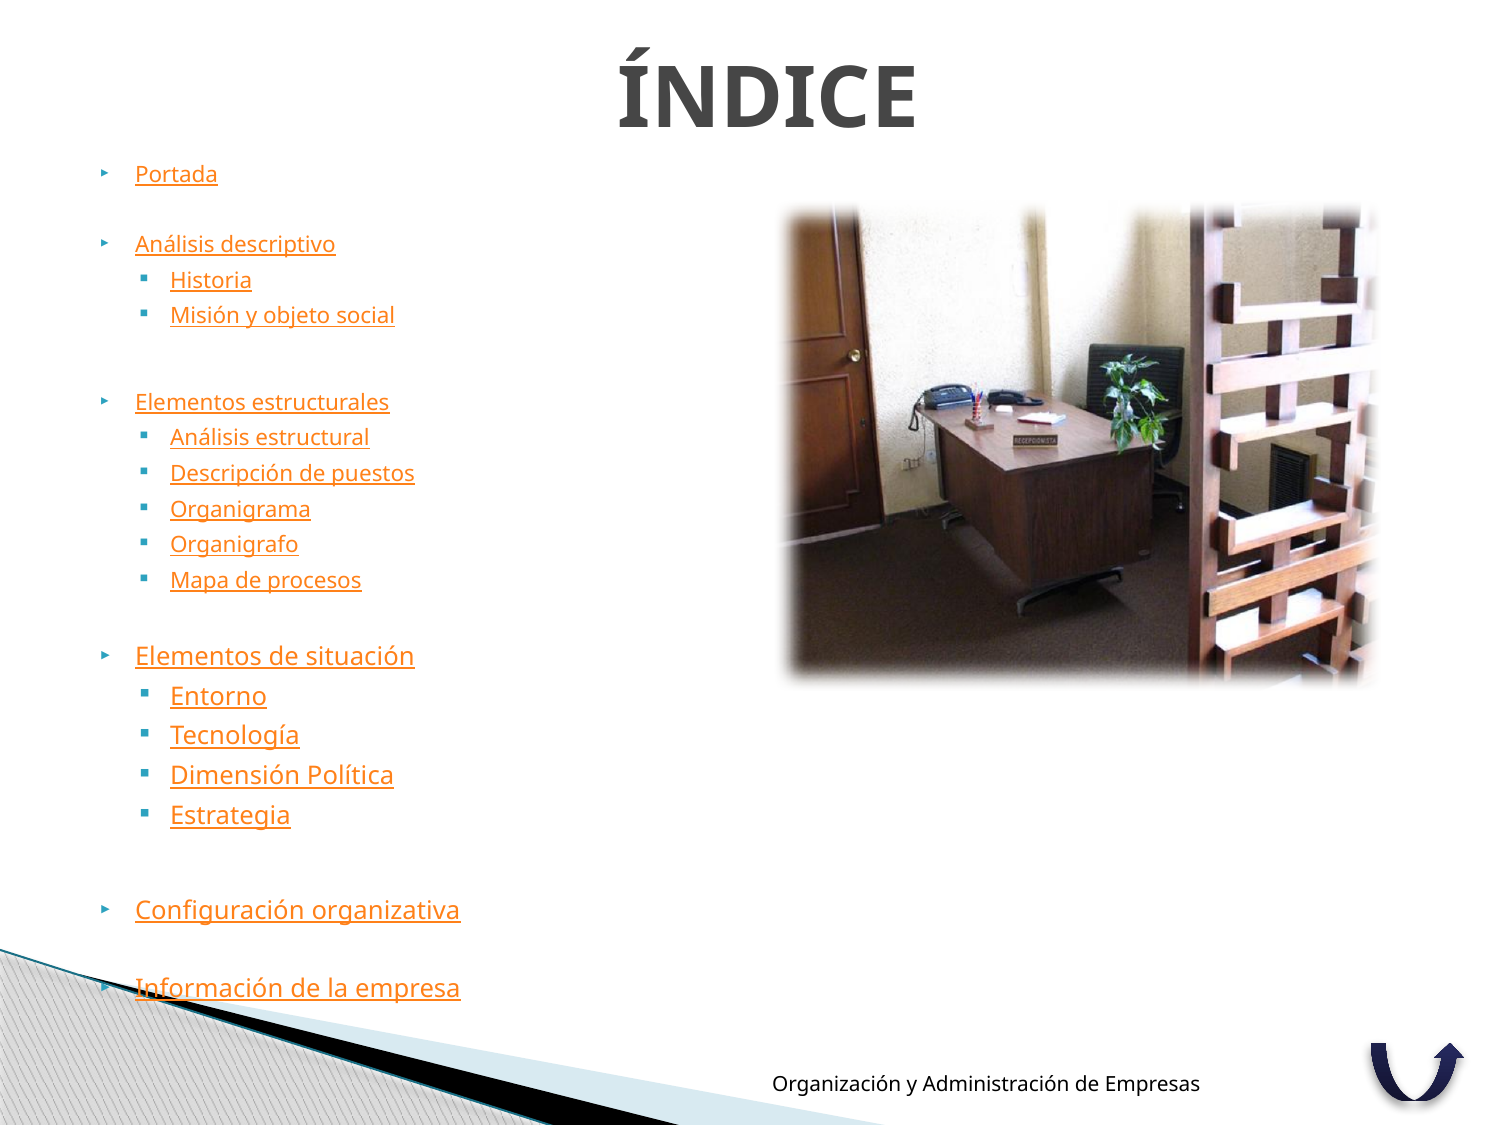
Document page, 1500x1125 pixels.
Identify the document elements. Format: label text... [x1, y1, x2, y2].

footer Organización y Administración de Empresas [656, 1042, 1216, 1103]
text_box [1371, 1042, 1464, 1102]
picture [773, 198, 1382, 692]
list Portada Análisis descriptivo Historia Misión y objeto social Elementos estructurales Análisis estructural Descripción de puestos Organigrama Organigrafo Mapa de procesos Elementos de situación Entorno Tecnología Dimensión Política Estrategia Configuración organizativa Información de la empresa [70, 152, 1421, 1020]
title ÍNDICE [93, 0, 1444, 188]
